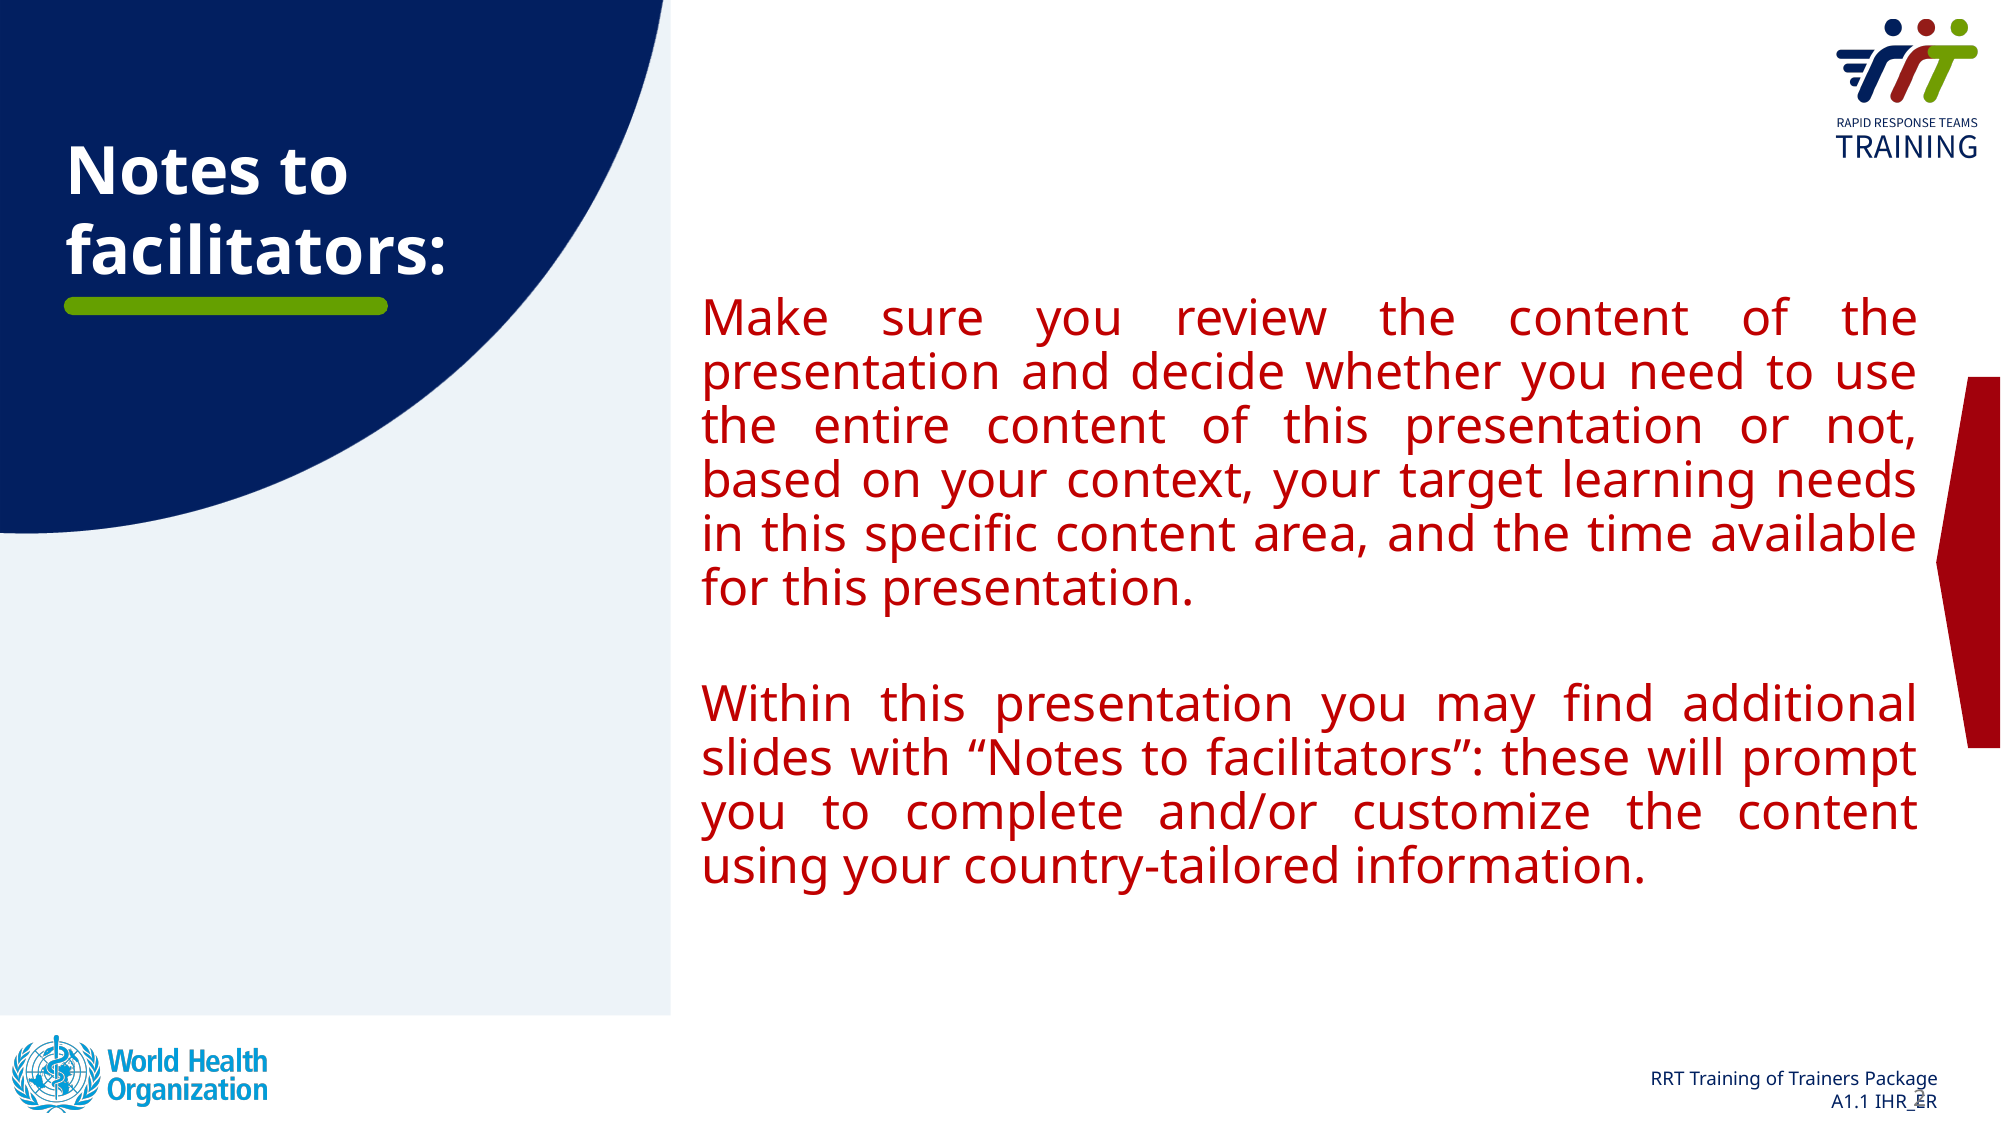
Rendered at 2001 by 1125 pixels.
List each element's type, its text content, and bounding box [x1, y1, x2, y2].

picture [0, 0, 670, 538]
picture [1835, 19, 1978, 167]
list Make sure you review the content of the presentation and decide whether you need to use the entire content of this presentation or not, based on your context, your target learning needs in this specific content area, and the time available for this presentation. Within this presentation you may find additional slides with “Notes to facilitators”: these will prompt you to complete and/or customize the content using your country-tailored information. [700, 137, 1920, 1049]
picture [12, 1035, 267, 1113]
text_box [63, 296, 388, 316]
text_box Notes to facilitators: [57, 120, 555, 295]
picture [58, 1050, 64, 1058]
picture [12, 1083, 48, 1113]
